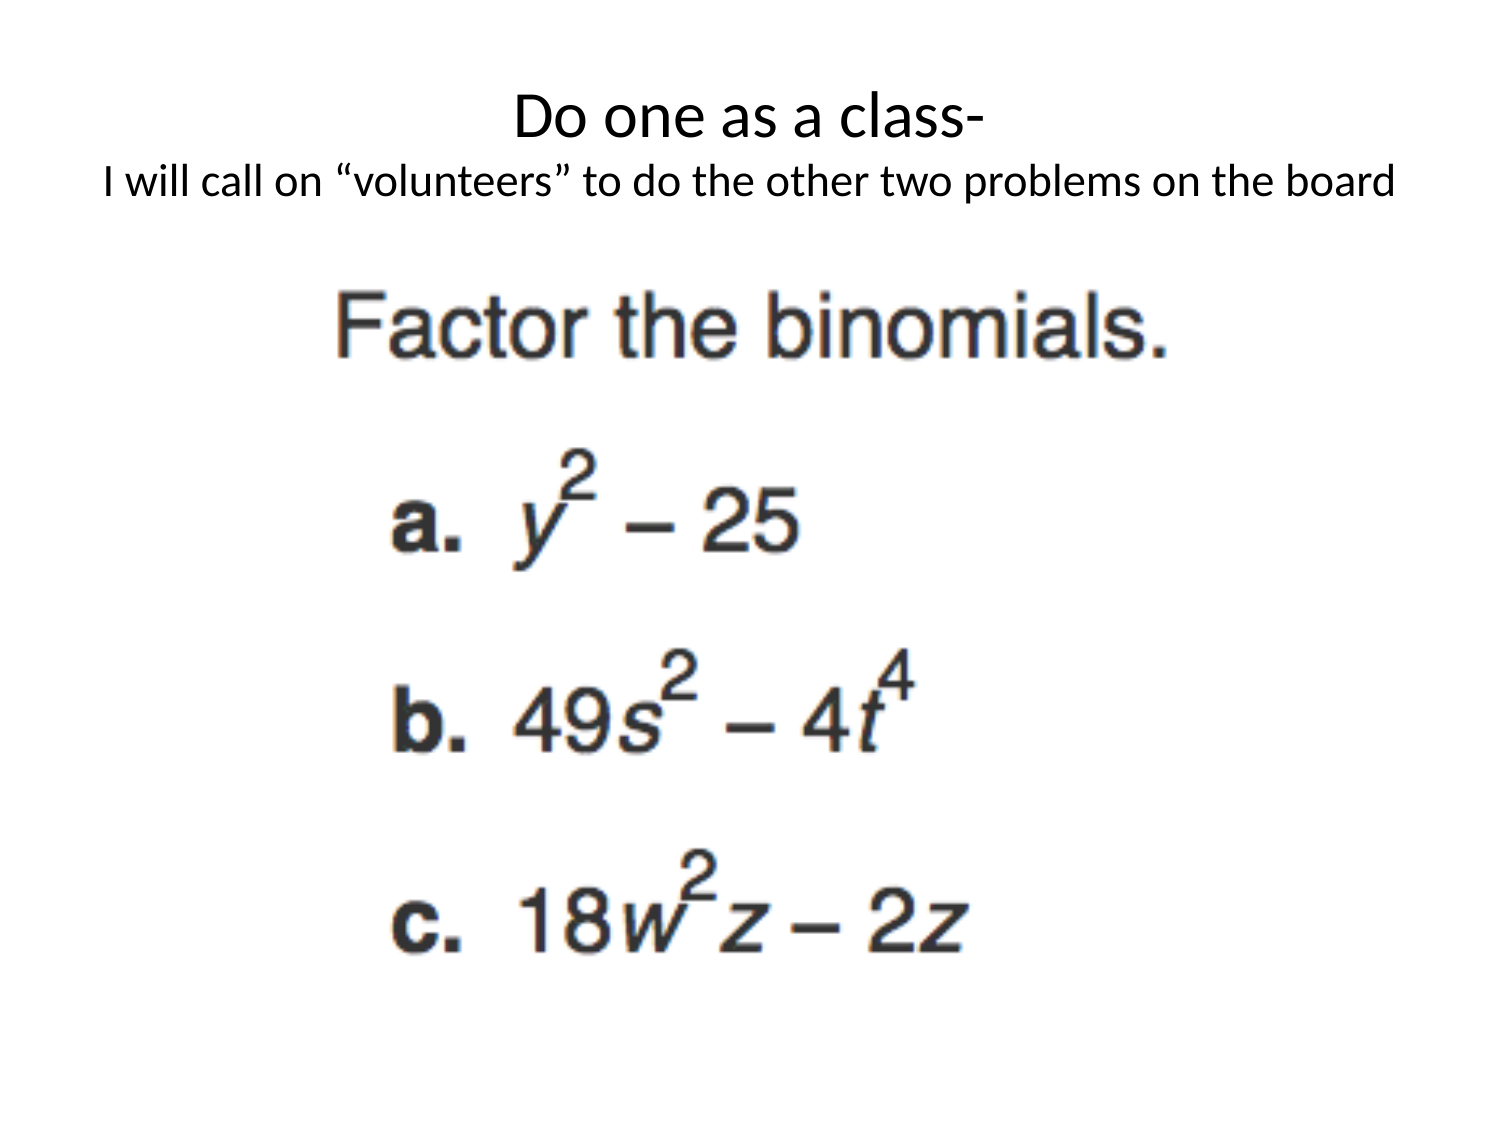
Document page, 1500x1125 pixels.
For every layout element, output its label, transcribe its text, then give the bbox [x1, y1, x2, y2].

title Do one as a class- I will call on “volunteers” to do the other two problems on the board [75, 45, 1425, 233]
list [74, 262, 1426, 1006]
